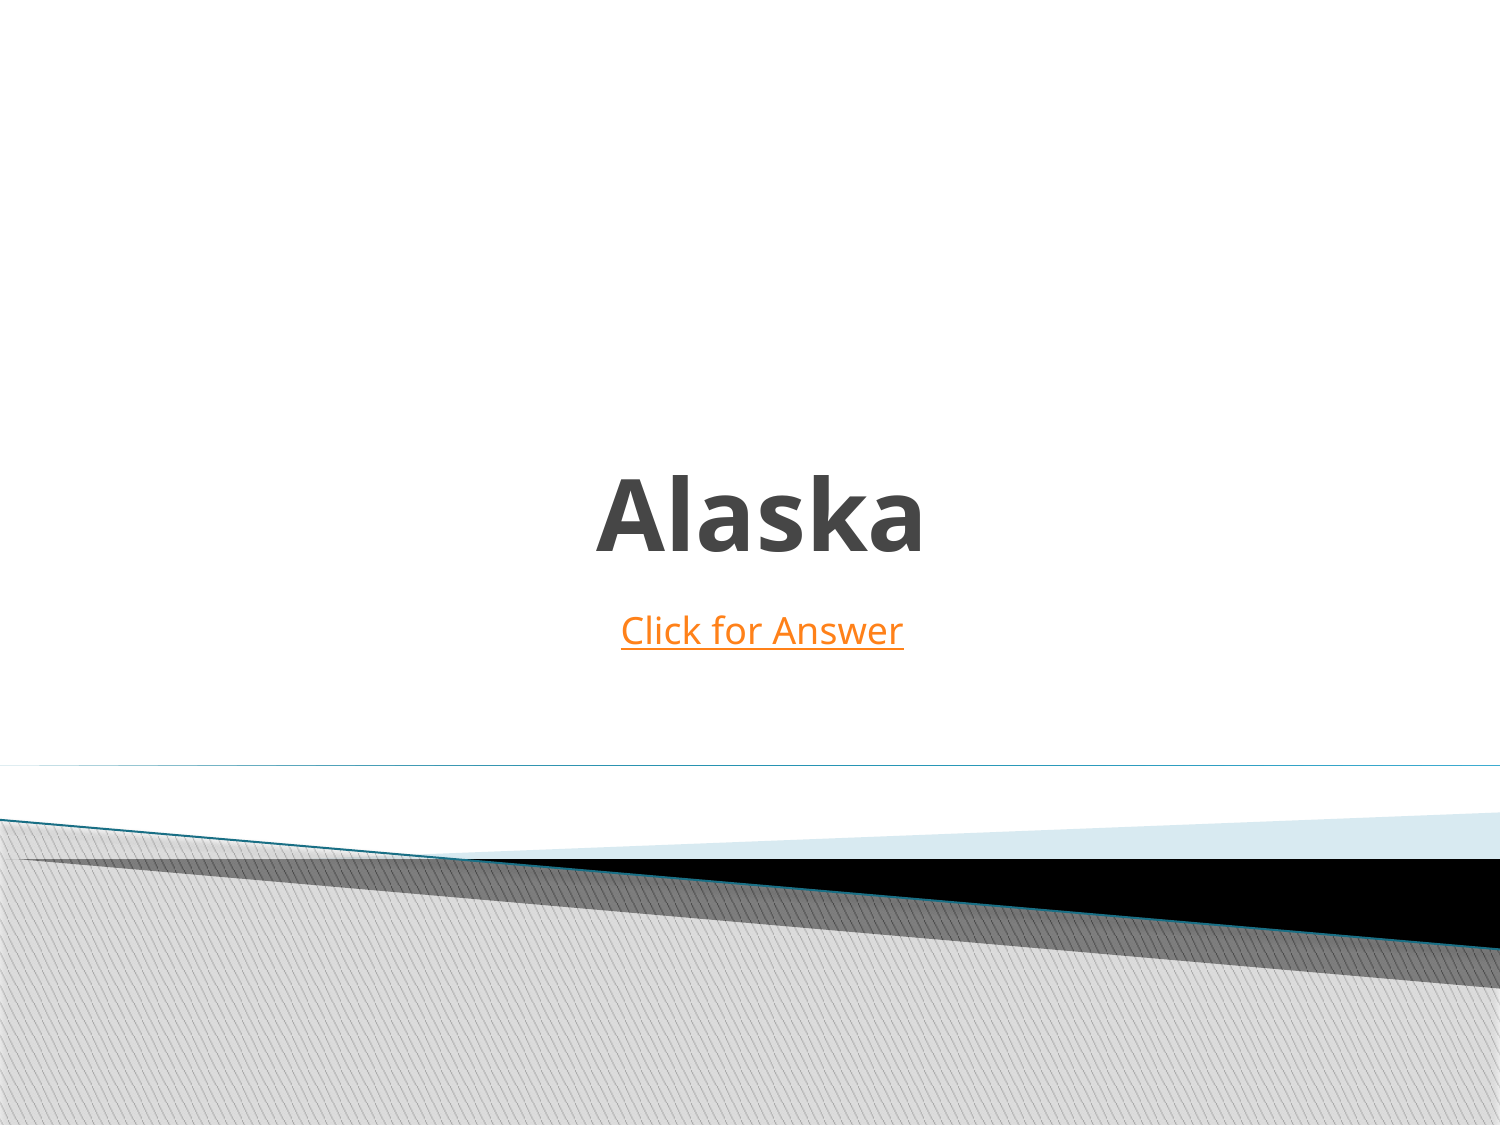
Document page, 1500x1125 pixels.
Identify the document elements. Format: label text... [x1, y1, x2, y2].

text_box Click for Answer [587, 599, 938, 666]
title Alaska [125, 337, 1400, 579]
picture [5, 859, 1500, 989]
